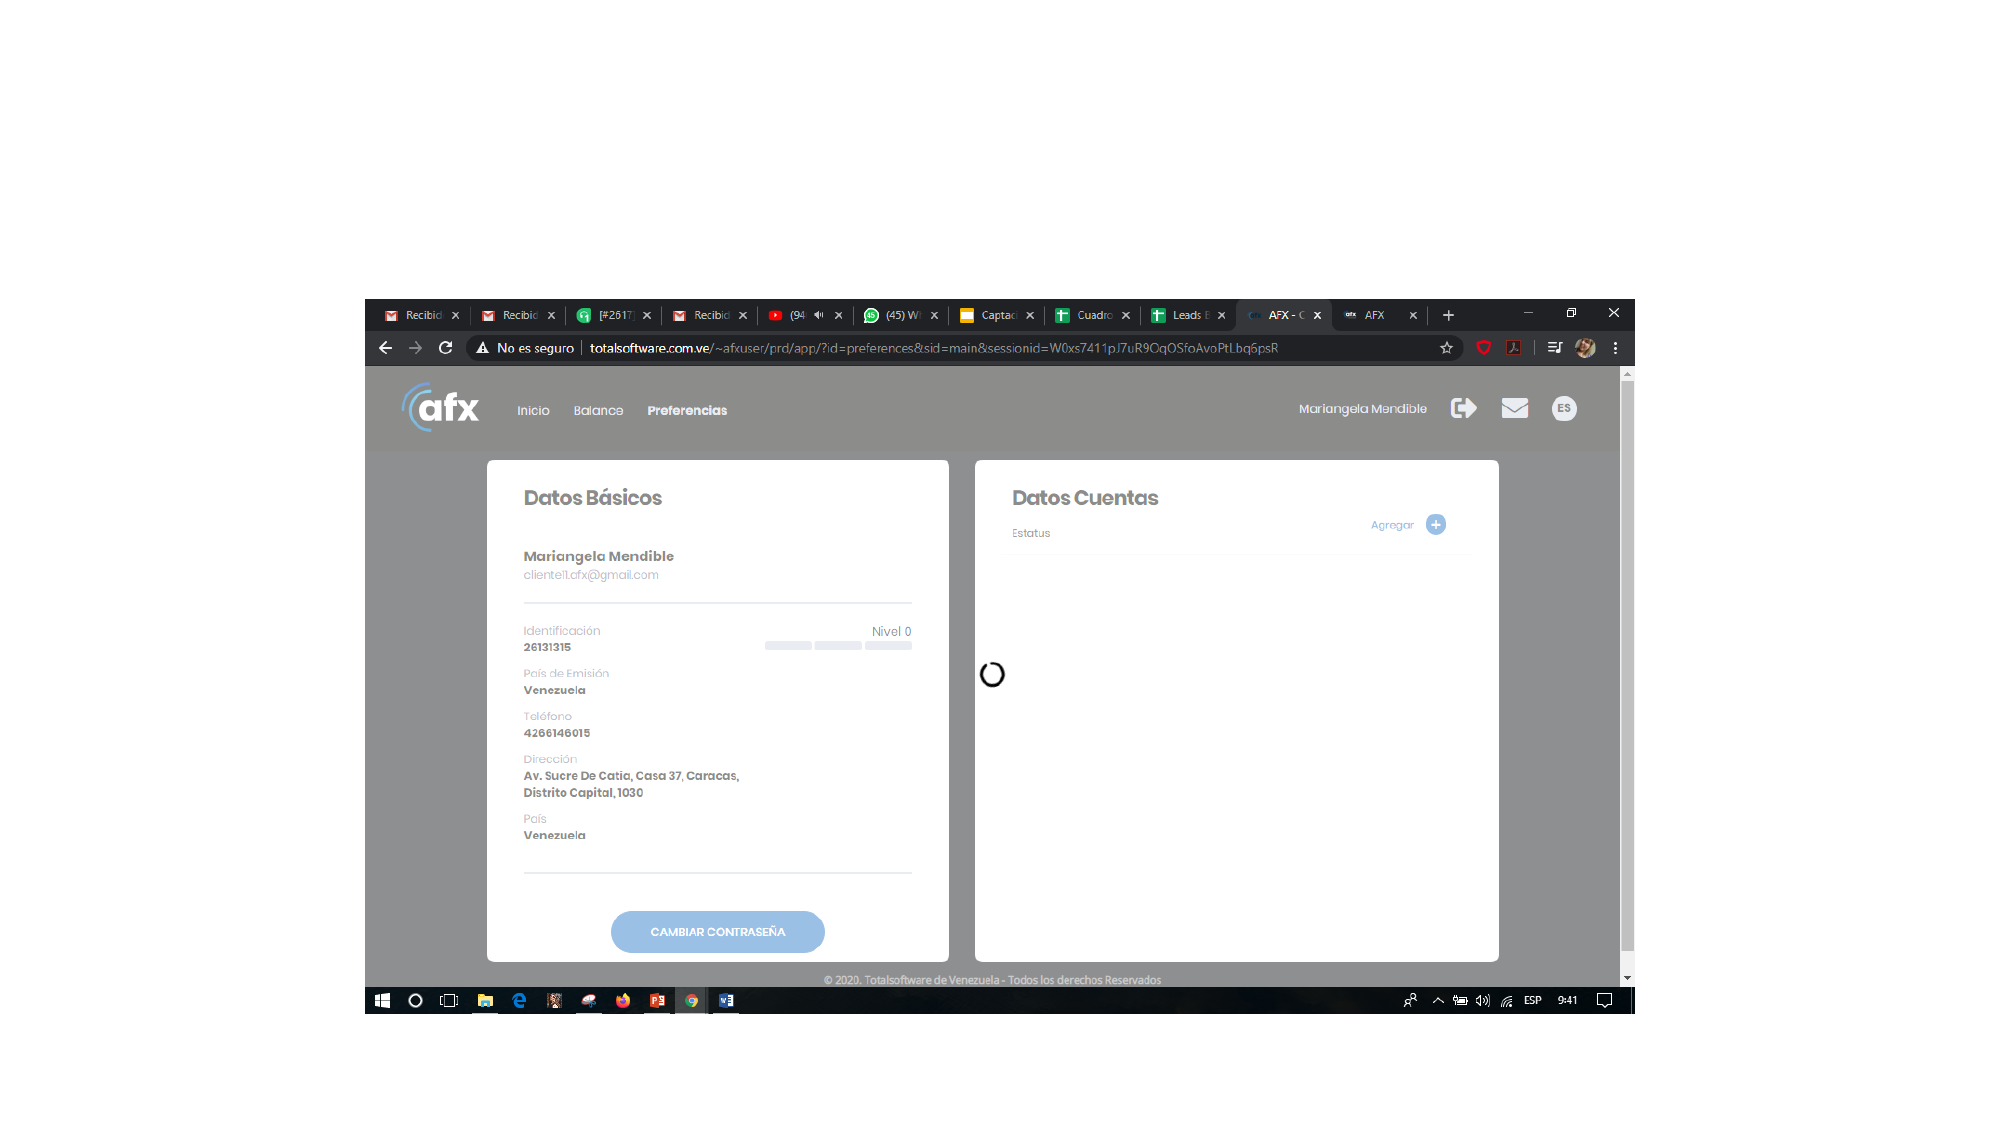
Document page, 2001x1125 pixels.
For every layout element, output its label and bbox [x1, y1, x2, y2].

list [365, 299, 1635, 1014]
